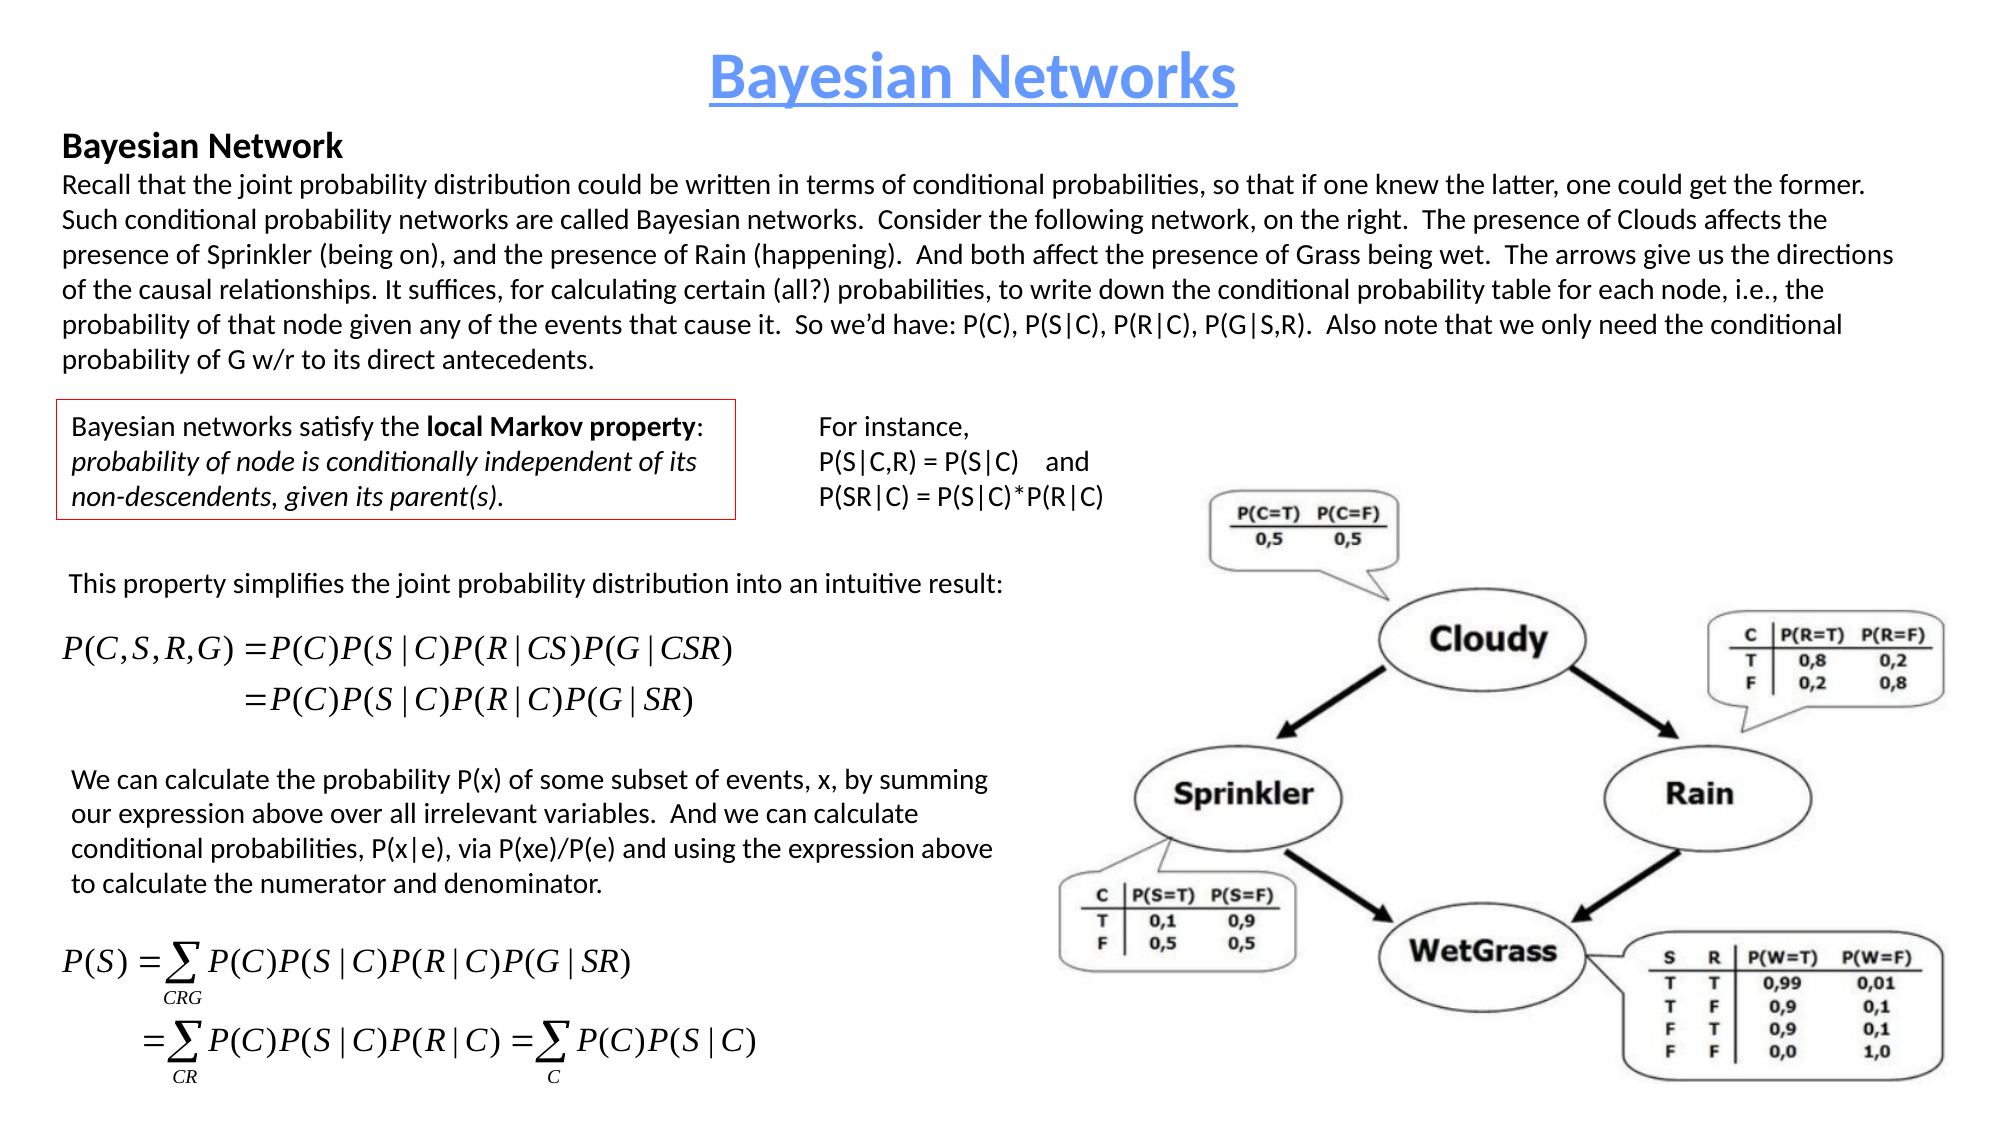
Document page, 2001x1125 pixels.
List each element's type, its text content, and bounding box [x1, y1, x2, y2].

text_box This property simplifies the joint probability distribution into an intuitive result: [54, 557, 1020, 607]
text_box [56, 936, 763, 1090]
picture [1035, 481, 1981, 1110]
text_box We can calculate the probability P(x) of some subset of events, x, by summing our expression above over all irrelevant variables. And we can calculate conditional probabilities, P(x|e), via P(xe)/P(e) and using the expression above to calculate the numerator and denominator. [56, 752, 1035, 908]
text_box Bayesian Network Recall that the joint probability distribution could be written in terms of conditional probabilities, so that if one knew the latter, one could get the former. Such conditional probability networks are called Bayesian networks. Consider the following network, on the right. The presence of Clouds affects the presence of Sprinkler (being on), and the presence of Rain (happening). And both affect the presence of Grass being wet. The arrows give us the directions of the causal relationships. It suffices, for calculating certain (all?) probabilities, to write down the conditional probability table for each node, i.e., the probability of that node given any of the events that cause it. So we’d have: P(C), P(S|C), P(R|C), P(G|S,R). Also note that we only need the conditional probability of G w/r to its direct antecedents. [47, 113, 1938, 383]
text_box Bayesian Networks [694, 24, 1290, 120]
text_box Bayesian networks satisfy the local Markov property: probability of node is conditionally independent of its non-descendents, given its parent(s). [56, 399, 736, 520]
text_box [56, 628, 741, 725]
text_box For instance, P(S|C,R) = P(S|C) and P(SR|C) = P(S|C)*P(R|C) [804, 399, 1125, 520]
